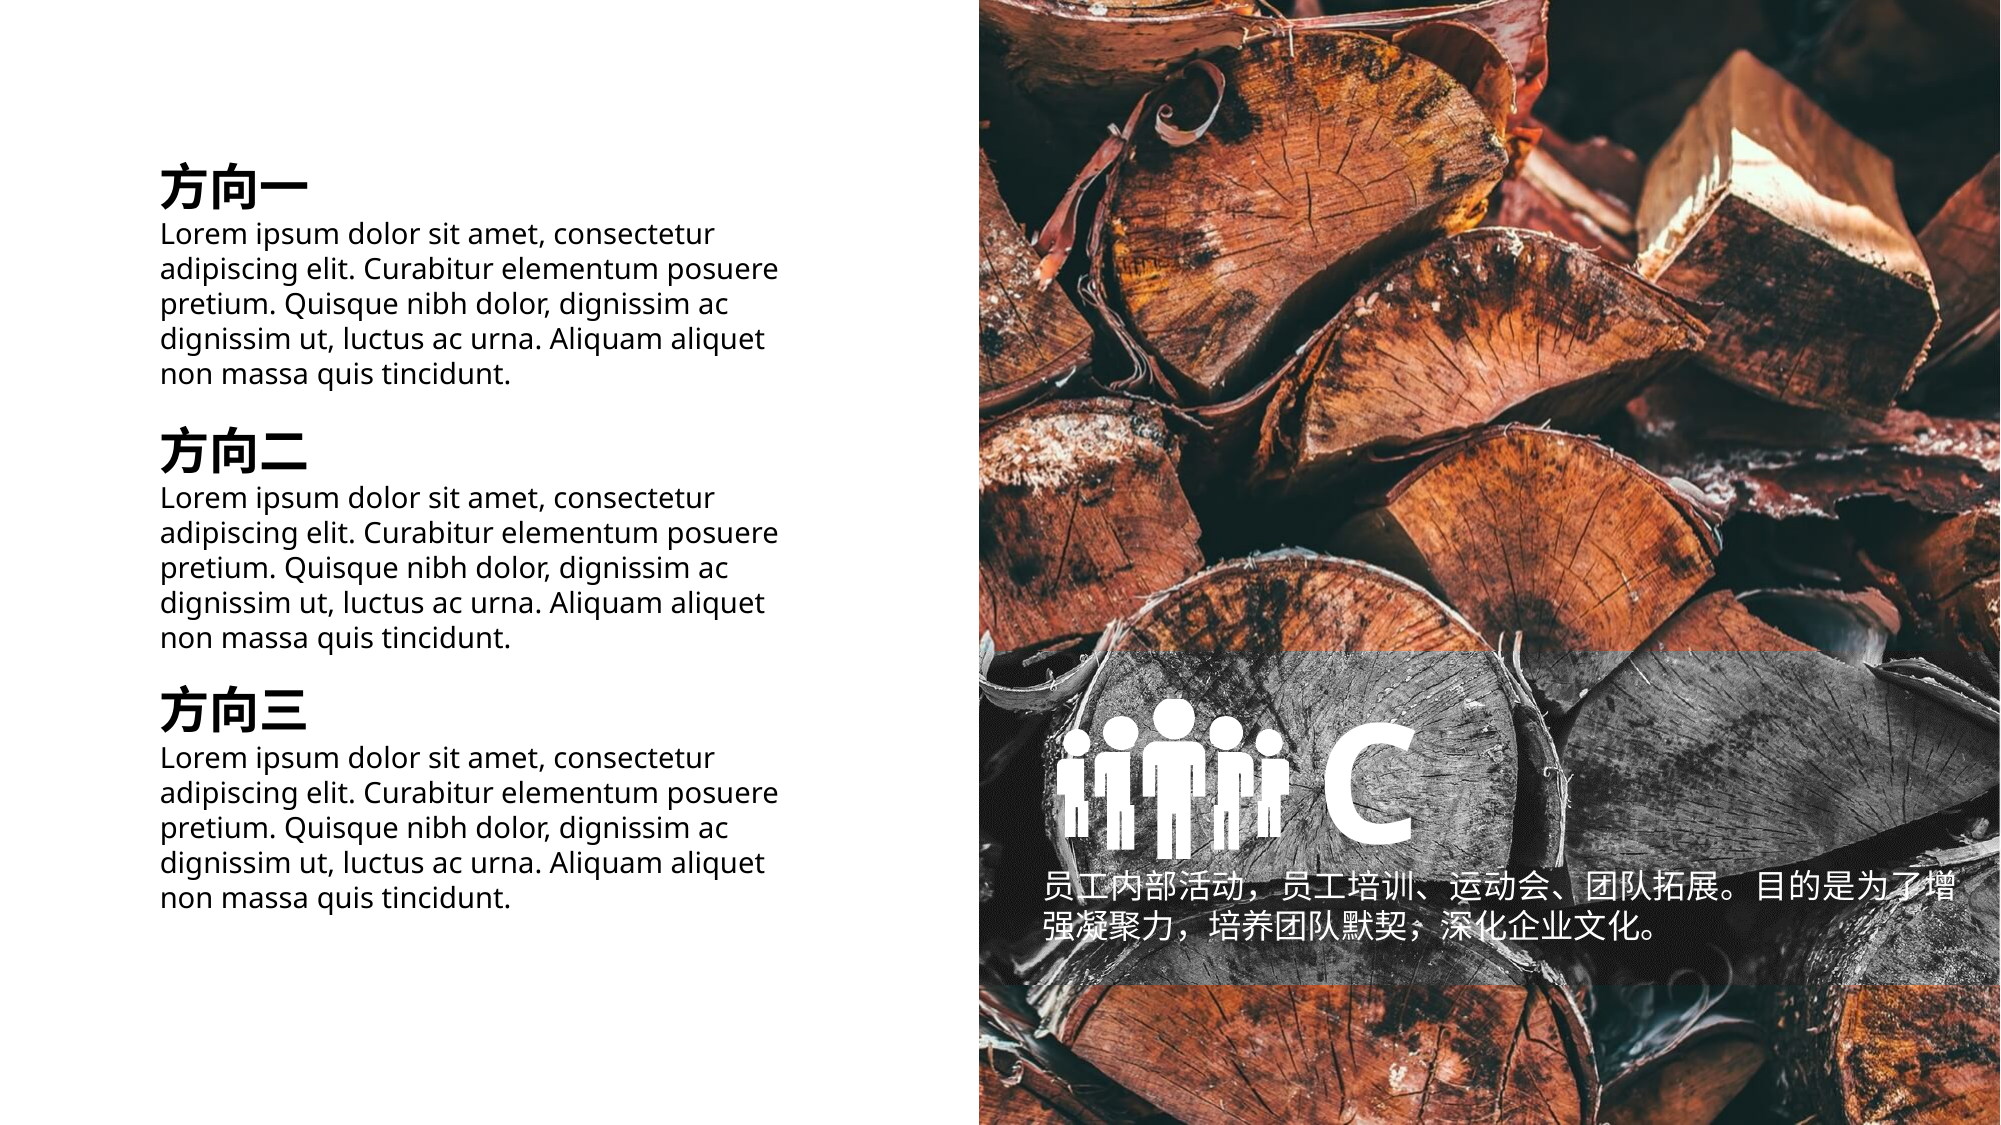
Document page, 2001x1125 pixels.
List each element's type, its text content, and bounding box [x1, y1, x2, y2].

picture [787, 0, 2001, 1125]
text_box [0, 0, 980, 1125]
text_box 方向三 Lorem ipsum dolor sit amet, consectetur adipiscing elit. Curabitur elementum posuere pretium. Quisque nibh dolor, dignissim ac dignissim ut, luctus ac urna. Aliquam aliquet non massa quis tincidunt. [145, 671, 787, 882]
text_box 方向一 Lorem ipsum dolor sit amet, consectetur adipiscing elit. Curabitur elementum posuere pretium. Quisque nibh dolor, dignissim ac dignissim ut, luctus ac urna. Aliquam aliquet non massa quis tincidunt. [145, 148, 839, 403]
text_box 方向二 Lorem ipsum dolor sit amet, consectetur adipiscing elit. Curabitur elementum posuere pretium. Quisque nibh dolor, dignissim ac dignissim ut, luctus ac urna. Aliquam aliquet non massa quis tincidunt. [145, 411, 839, 622]
